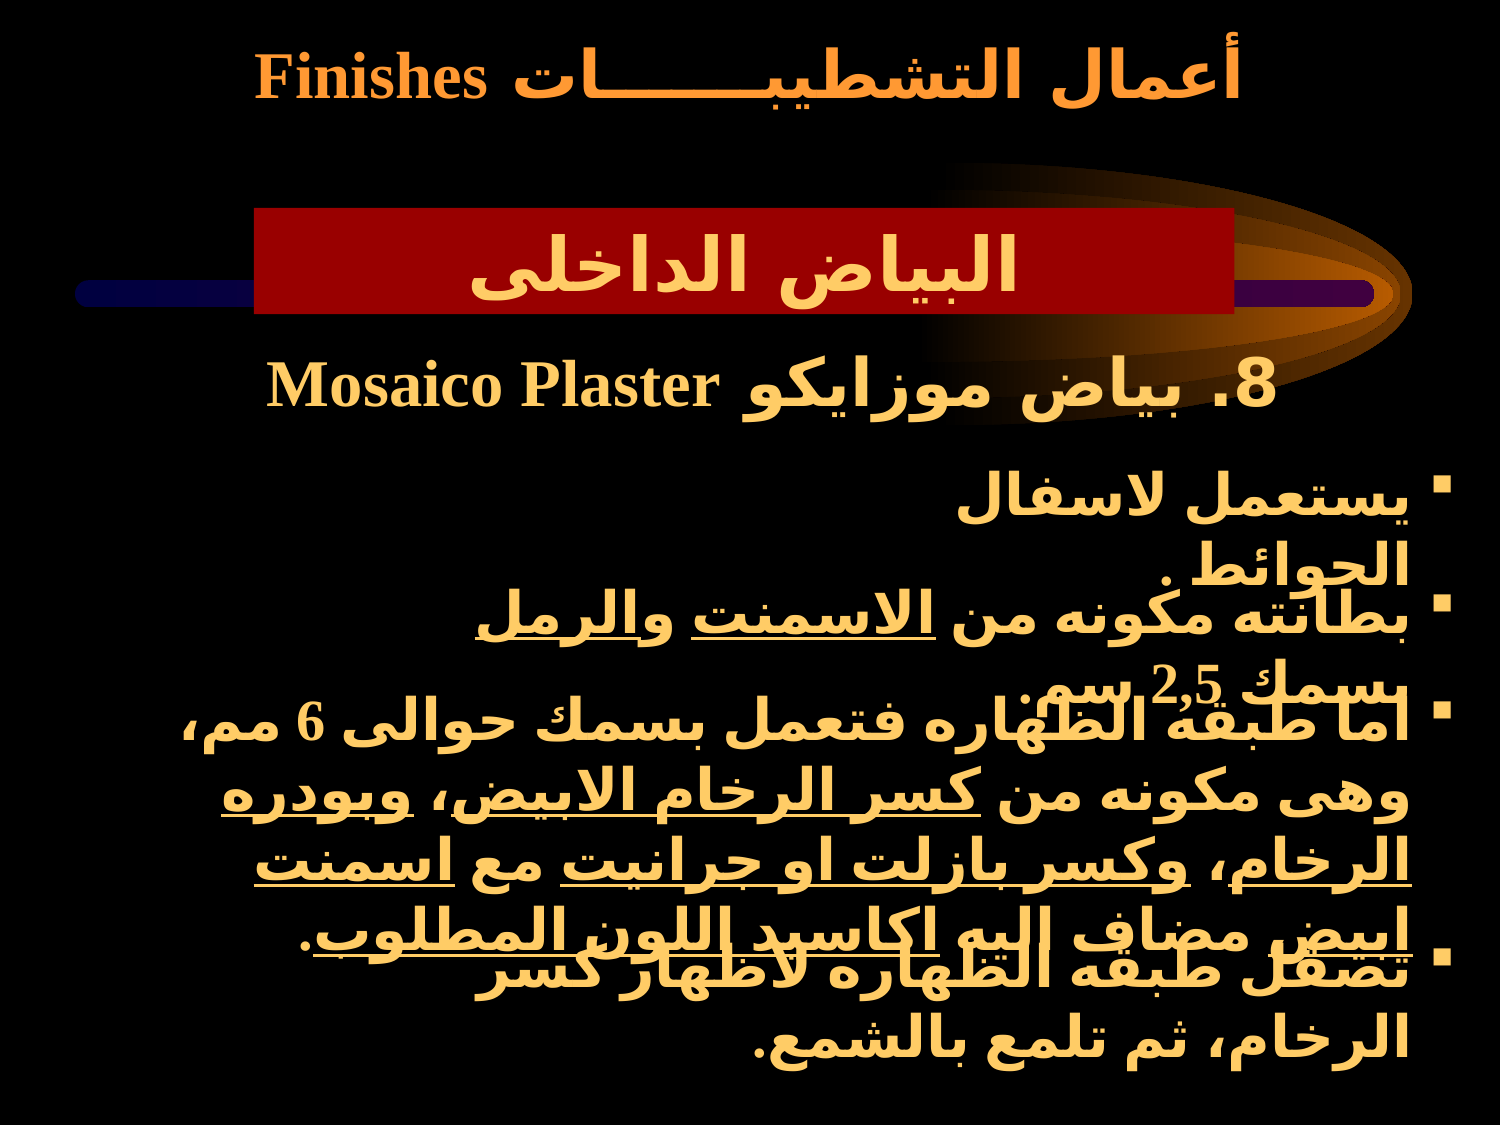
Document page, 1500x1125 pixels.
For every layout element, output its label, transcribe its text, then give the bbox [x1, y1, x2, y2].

text_box 8. بياض موزايكو Mosaico Plaster [478, 326, 1046, 433]
text_box بطانته مكونه من الاسمنت والرمل بسمك 2,5 سم. [430, 597, 1471, 693]
text_box أعمال التشطيبـــــــات Finishes [183, 19, 1317, 126]
text_box تصقل طبقه الظهاره لاظهار كسر الرخام، ثم تلمع بالشمع. [301, 952, 1471, 1047]
text_box يستعمل لاسفال الحوائط . [891, 479, 1471, 575]
text_box البياض الداخلى [253, 207, 1235, 315]
text_box اما طبقه الظهاره فتعمل بسمك حوالى 6 مم، وهى مكونه من كسر الرخام الابيض، وبودره الرخام، وكسر بازلت او جرانيت مع اسمنت ابيض مضاف اليه اكاسيد اللون المطلوب. [112, 715, 1471, 929]
